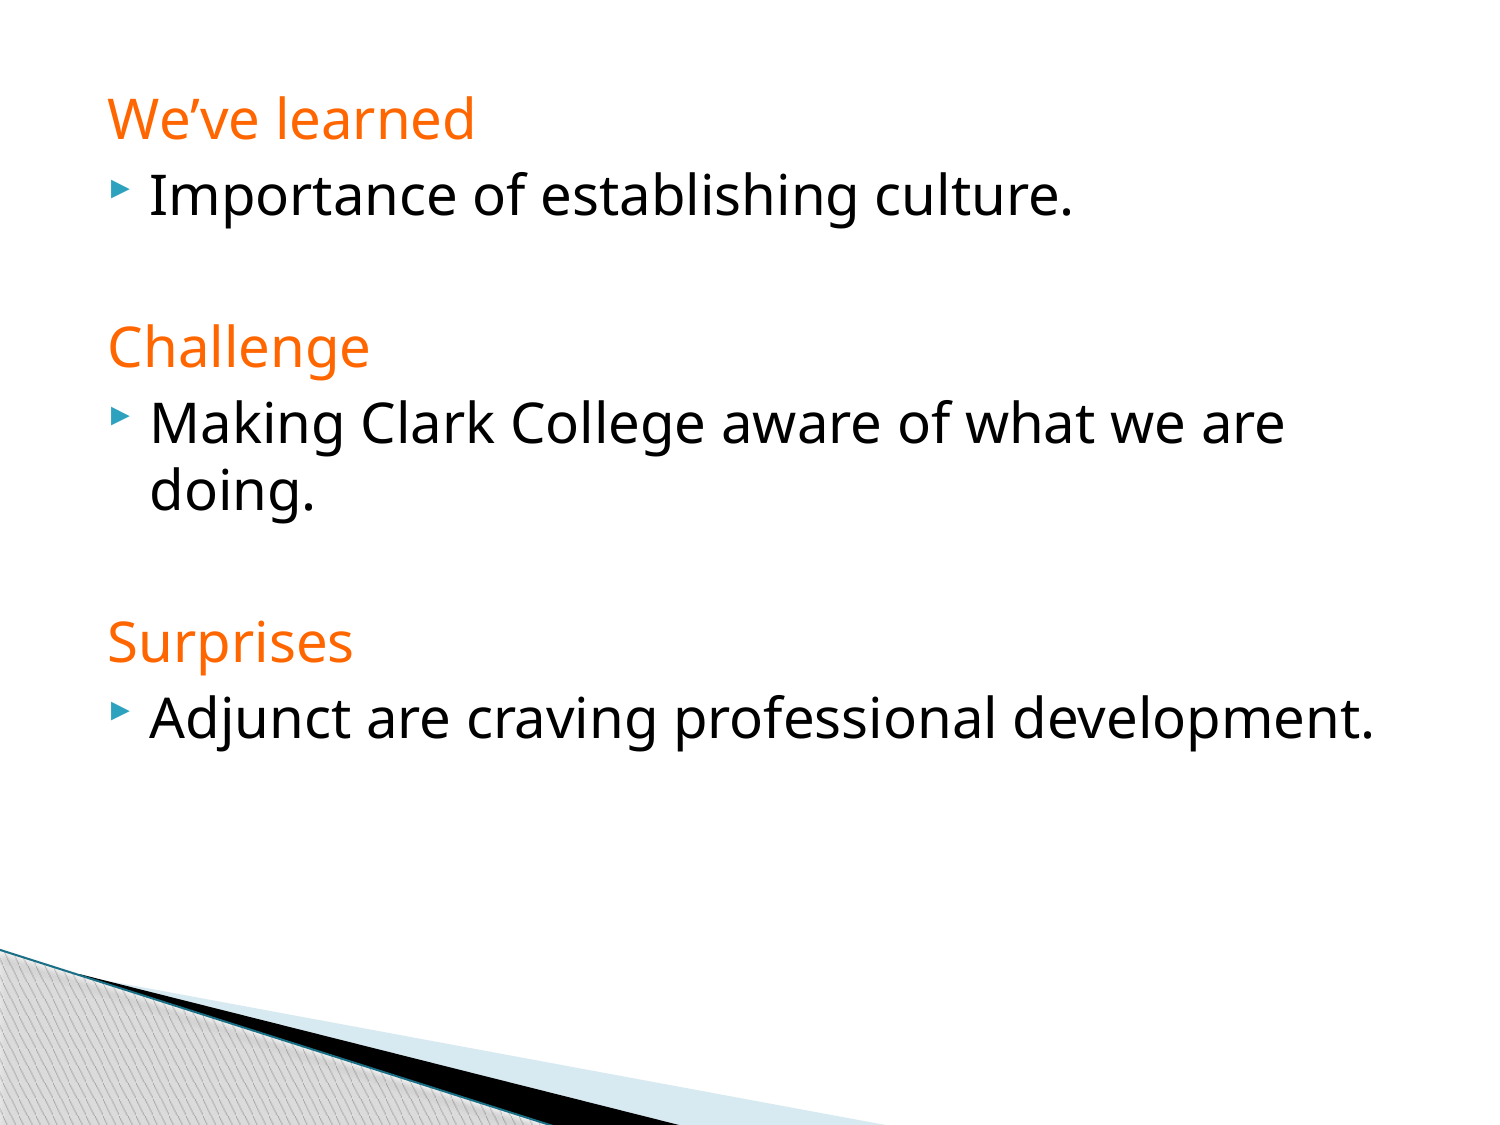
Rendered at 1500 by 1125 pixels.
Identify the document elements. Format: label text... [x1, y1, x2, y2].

list We’ve learned Importance of establishing culture. Challenge Making Clark College aware of what we are doing. Surprises Adjunct are craving professional development. [74, 75, 1426, 986]
